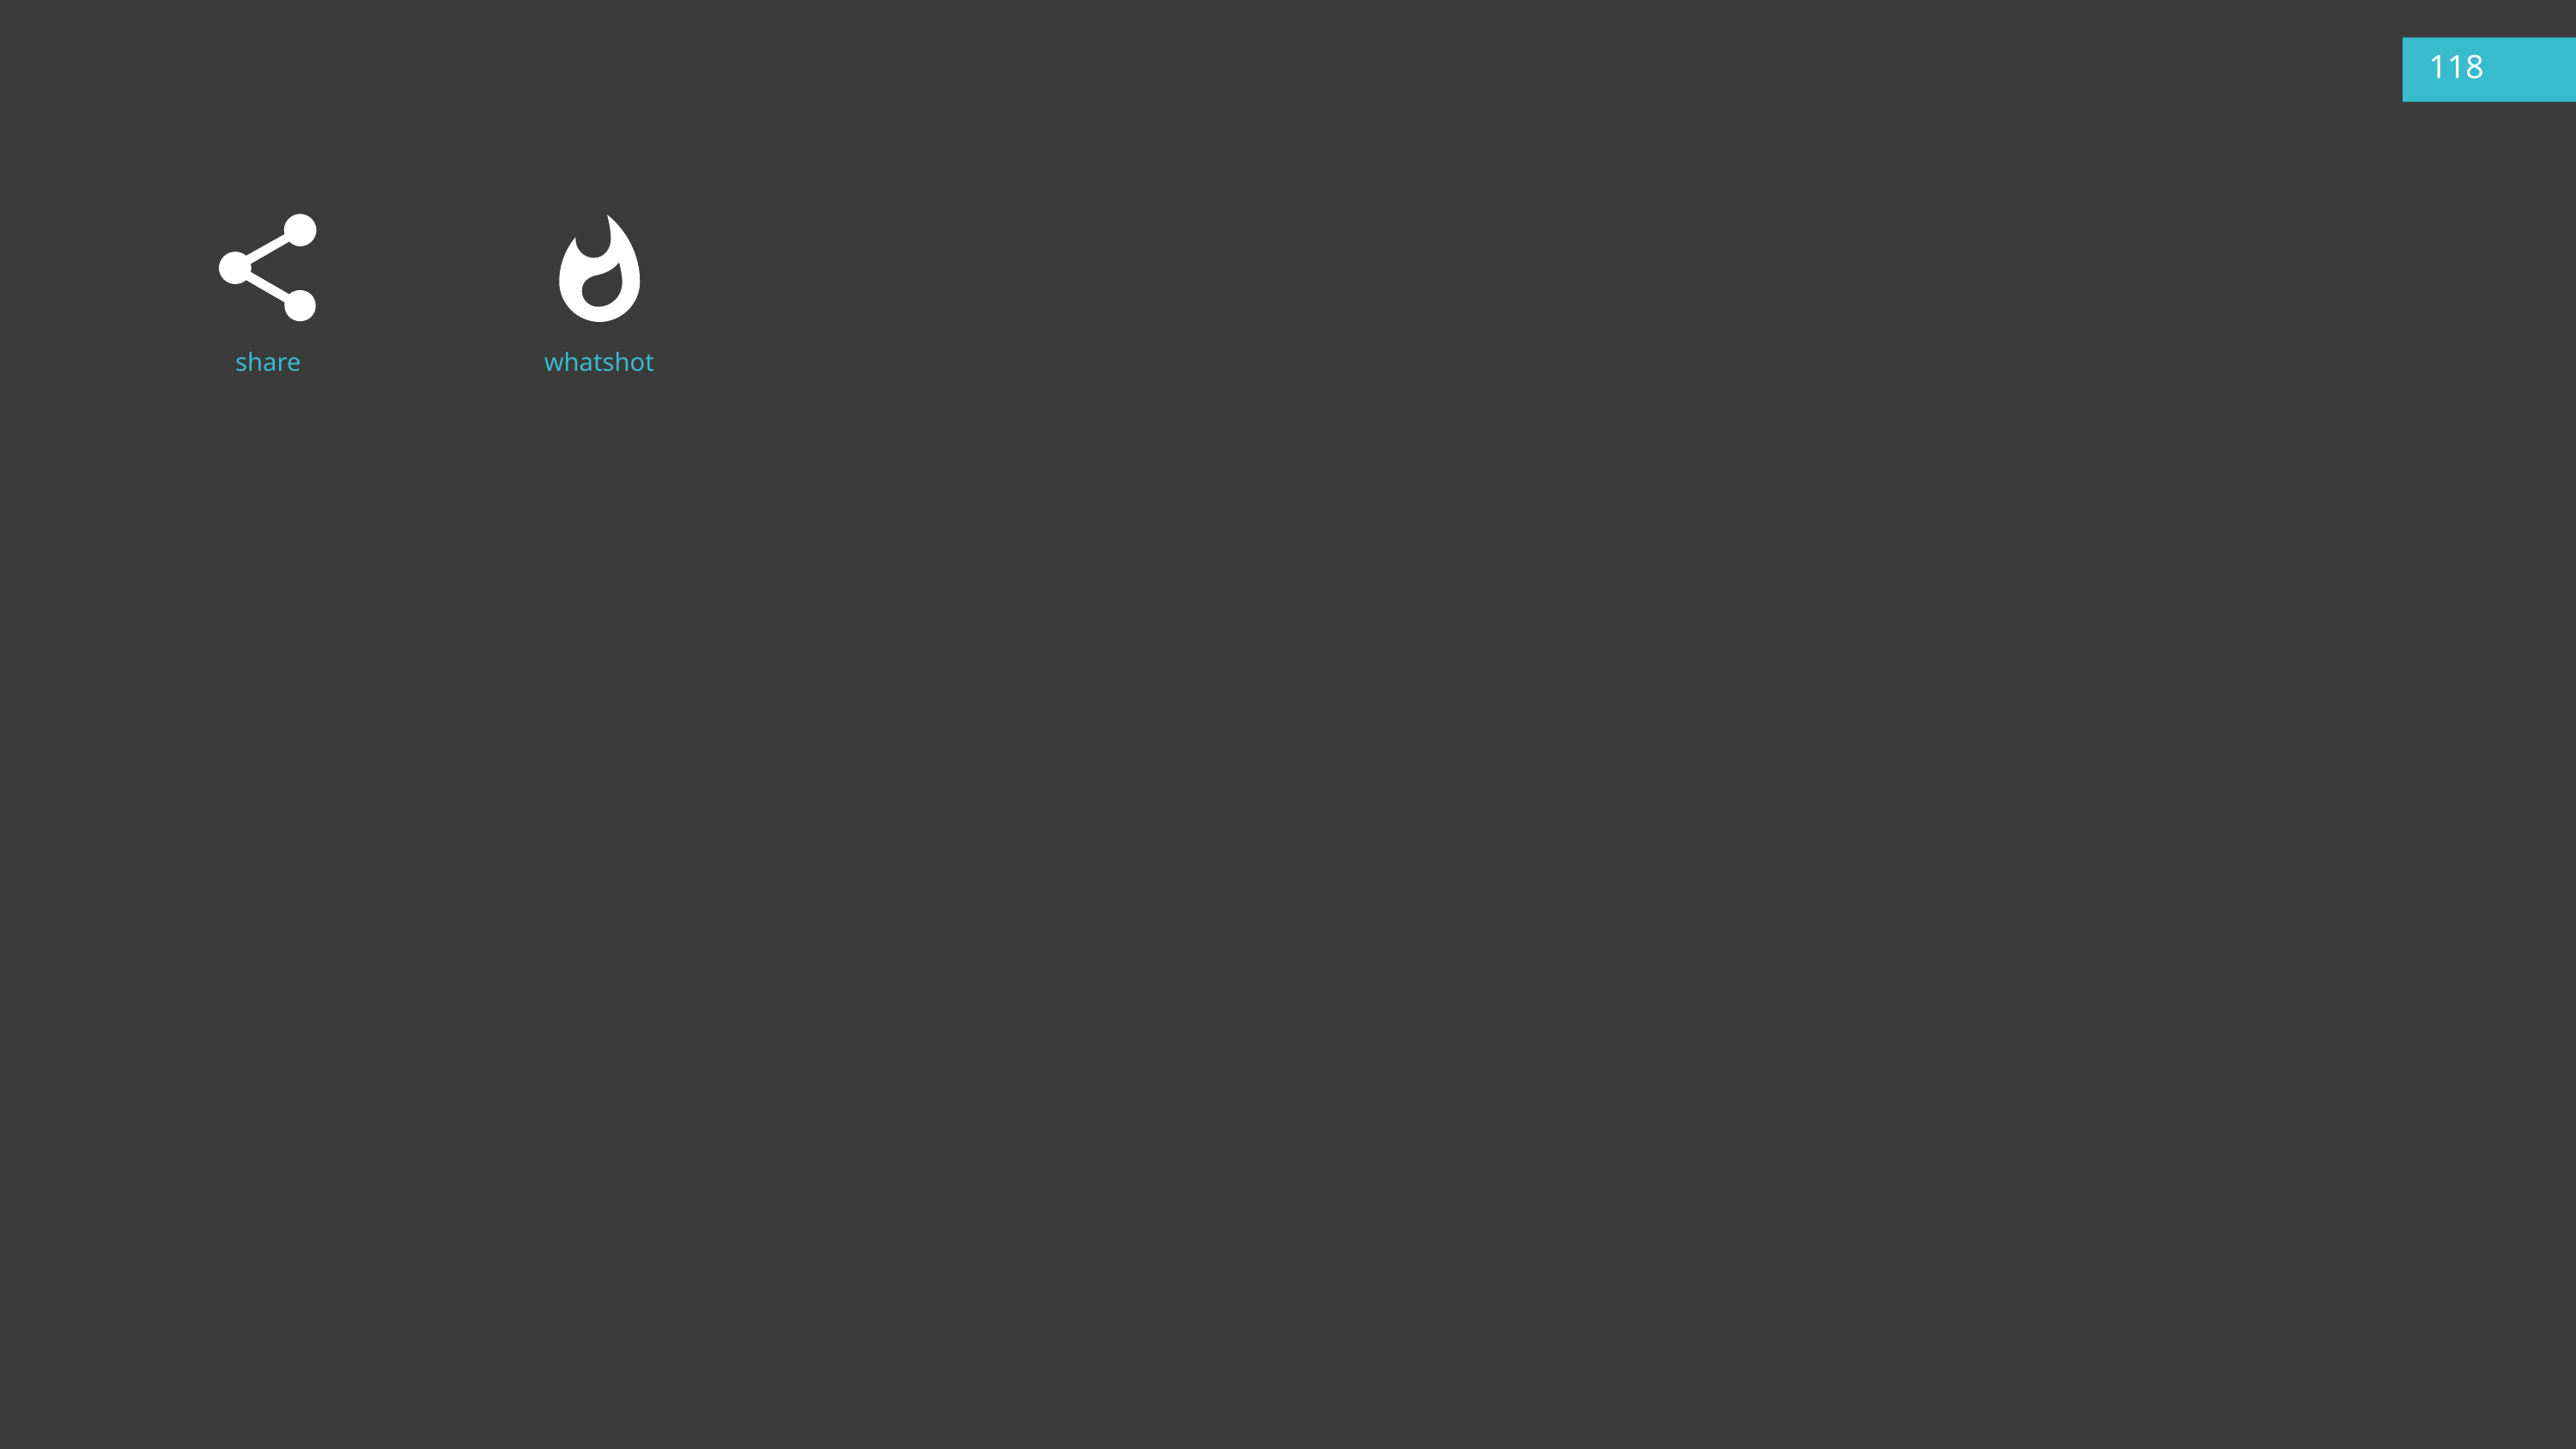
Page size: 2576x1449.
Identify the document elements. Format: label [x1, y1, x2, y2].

text_box [218, 214, 317, 322]
text_box [89, 339, 779, 383]
slide_number [2415, 35, 2502, 100]
text_box [559, 214, 641, 323]
